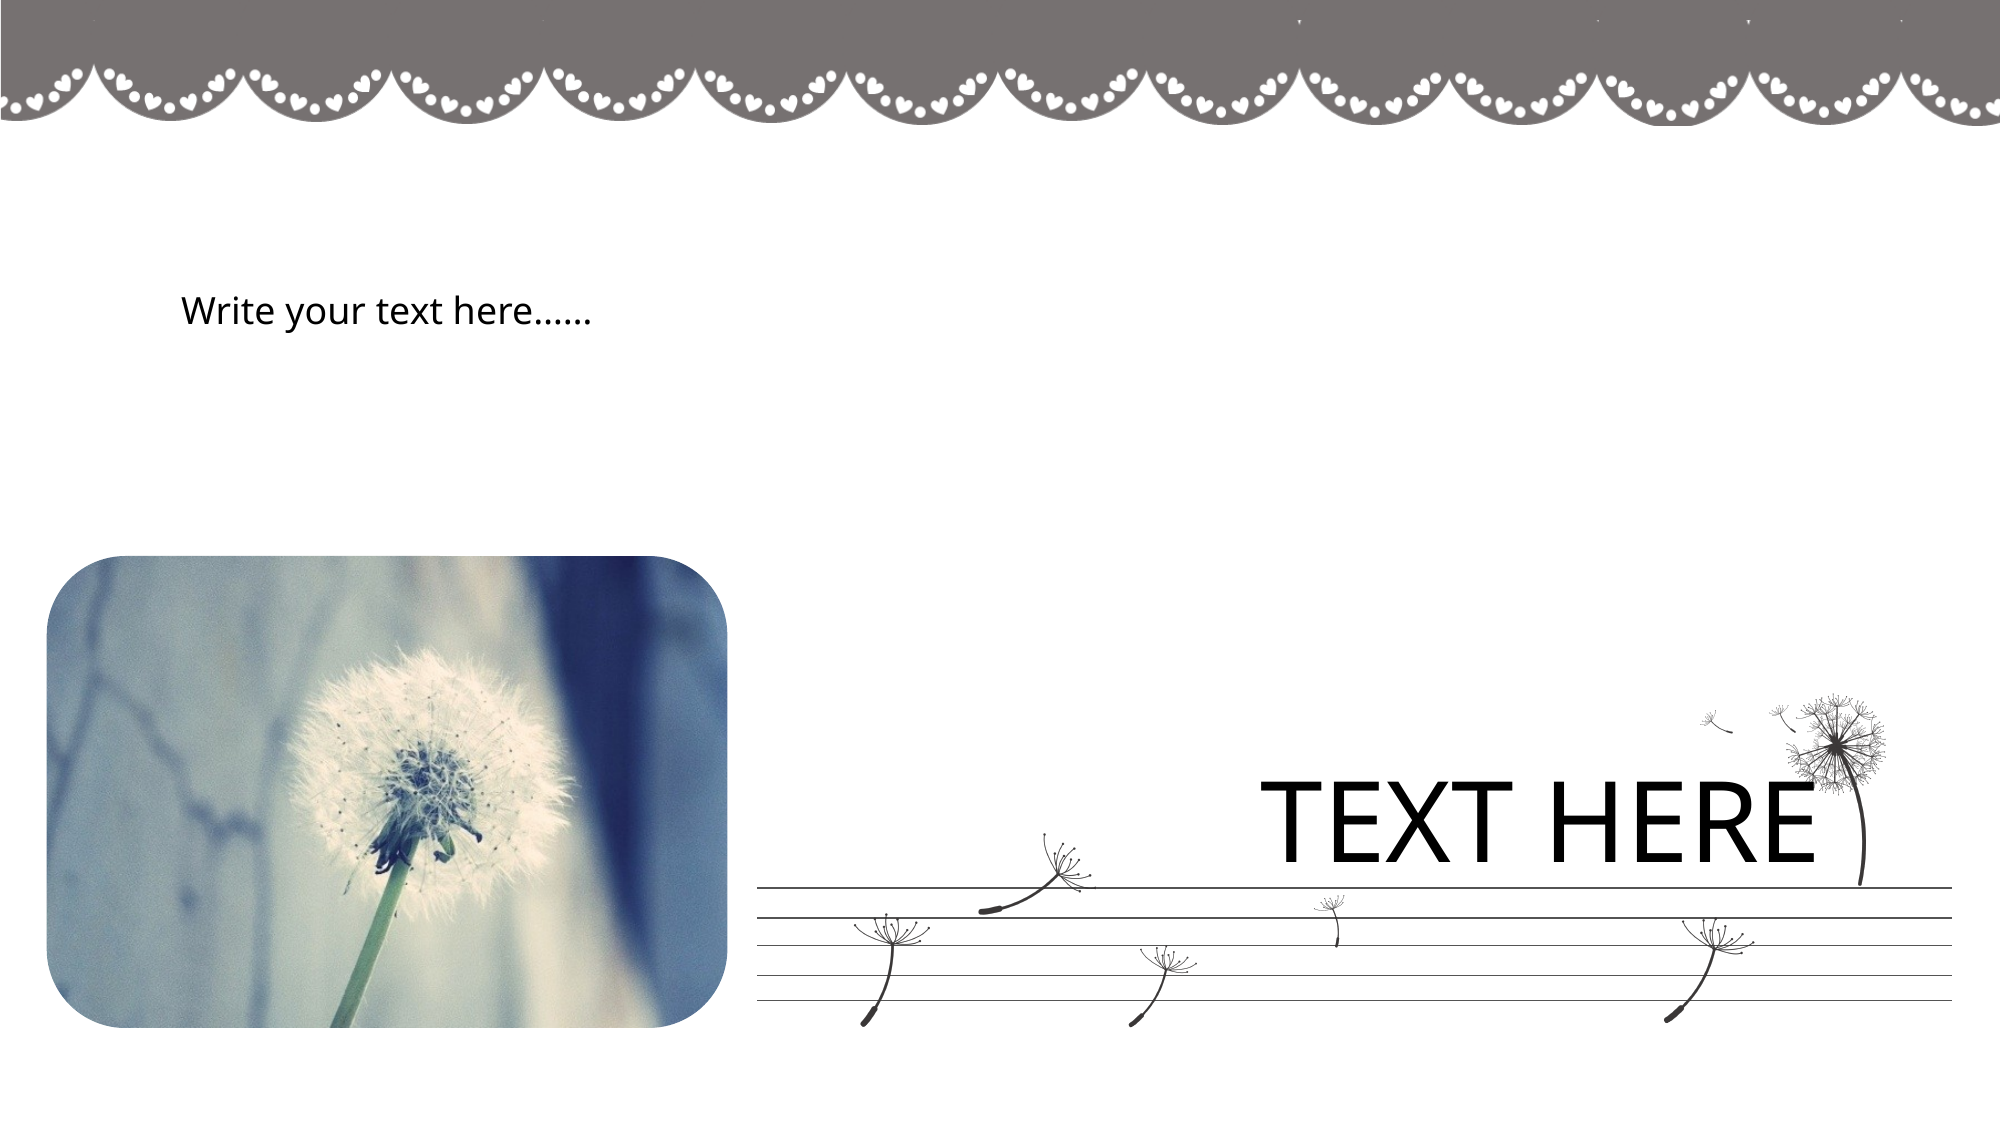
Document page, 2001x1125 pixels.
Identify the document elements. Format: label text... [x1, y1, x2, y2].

text_box TEXT HERE [1246, 742, 1837, 887]
picture [0, 0, 2000, 126]
picture [808, 889, 950, 1027]
picture [1700, 693, 1890, 886]
picture [979, 816, 1099, 933]
text_box TEXT HERE [1246, 889, 1837, 893]
picture [1304, 891, 1356, 945]
picture [1628, 896, 1768, 1023]
picture [1099, 929, 1208, 1027]
picture [46, 555, 728, 1029]
text_box Write your text here…… [166, 279, 608, 340]
